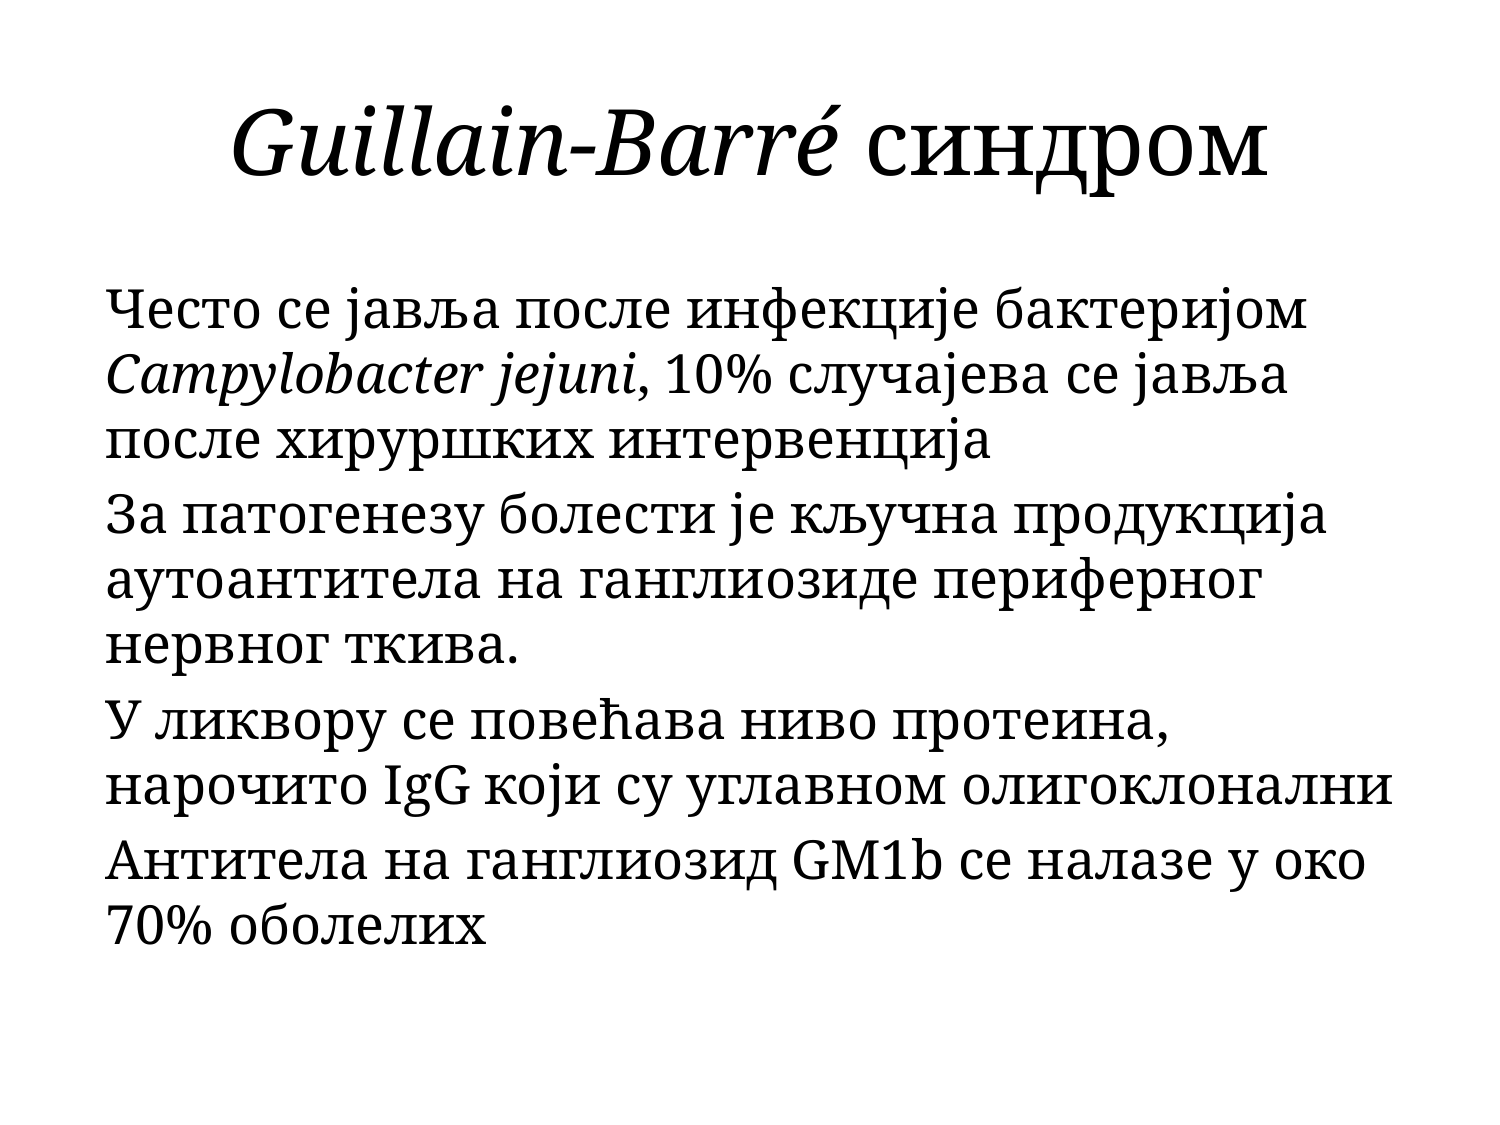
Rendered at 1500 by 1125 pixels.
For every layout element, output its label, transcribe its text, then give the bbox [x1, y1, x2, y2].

title Guillain-Barré синдром [75, 45, 1425, 233]
list Често се јавља после инфекције бактеријом Campylobacter jejuni, 10% случајева се јавља после хируршких интервенција За патогенезу болести је кључна продукција аутоантитела на ганглиозиде периферног нервног ткива. У ликвору се повећава ниво протеина, нарочито IgG који су углавном олигоклонални Антитела на ганглиозид GM1b се налазе у око 70% оболелих [41, 267, 1425, 1010]
